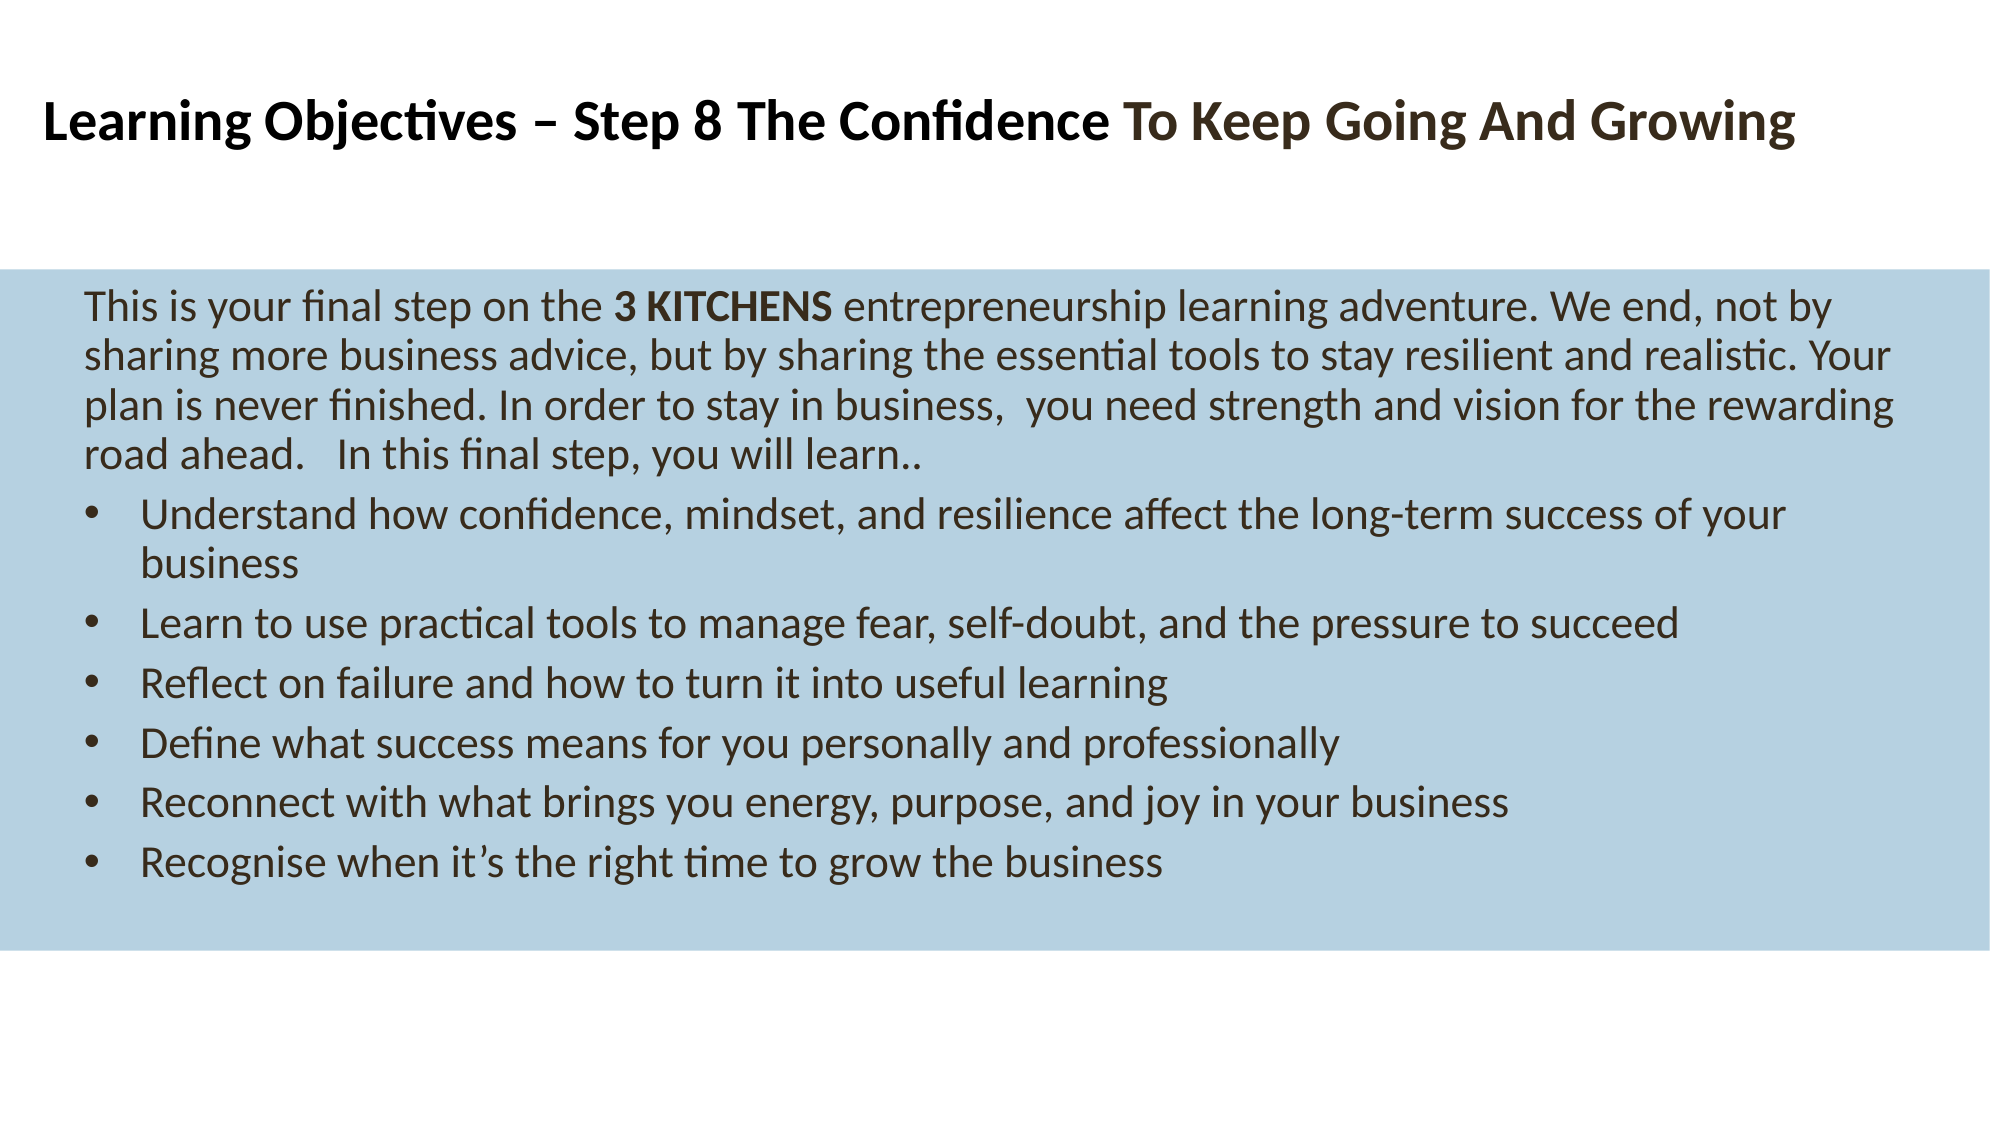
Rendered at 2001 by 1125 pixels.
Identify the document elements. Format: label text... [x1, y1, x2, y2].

text_box [0, 268, 1991, 952]
text_box Learning Objectives – Step 8 The Confidence To Keep Going And Growing [29, 74, 2000, 230]
list This is your final step on the 3 KITCHENS entrepreneurship learning adventure. We end, not by sharing more business advice, but by sharing the essential tools to stay resilient and realistic. Your plan is never finished. In order to stay in business, you need strength and vision for the rewarding road ahead. In this final step, you will learn.. Understand how confidence, mindset, and resilience affect the long-term success of your business Learn to use practical tools to manage fear, self-doubt, and the pressure to succeed Reflect on failure and how to turn it into useful learning Define what success means for you personally and professionally Reconnect with what brings you energy, purpose, and joy in your business Recognise when it’s the right time to grow the business [68, 274, 1931, 892]
